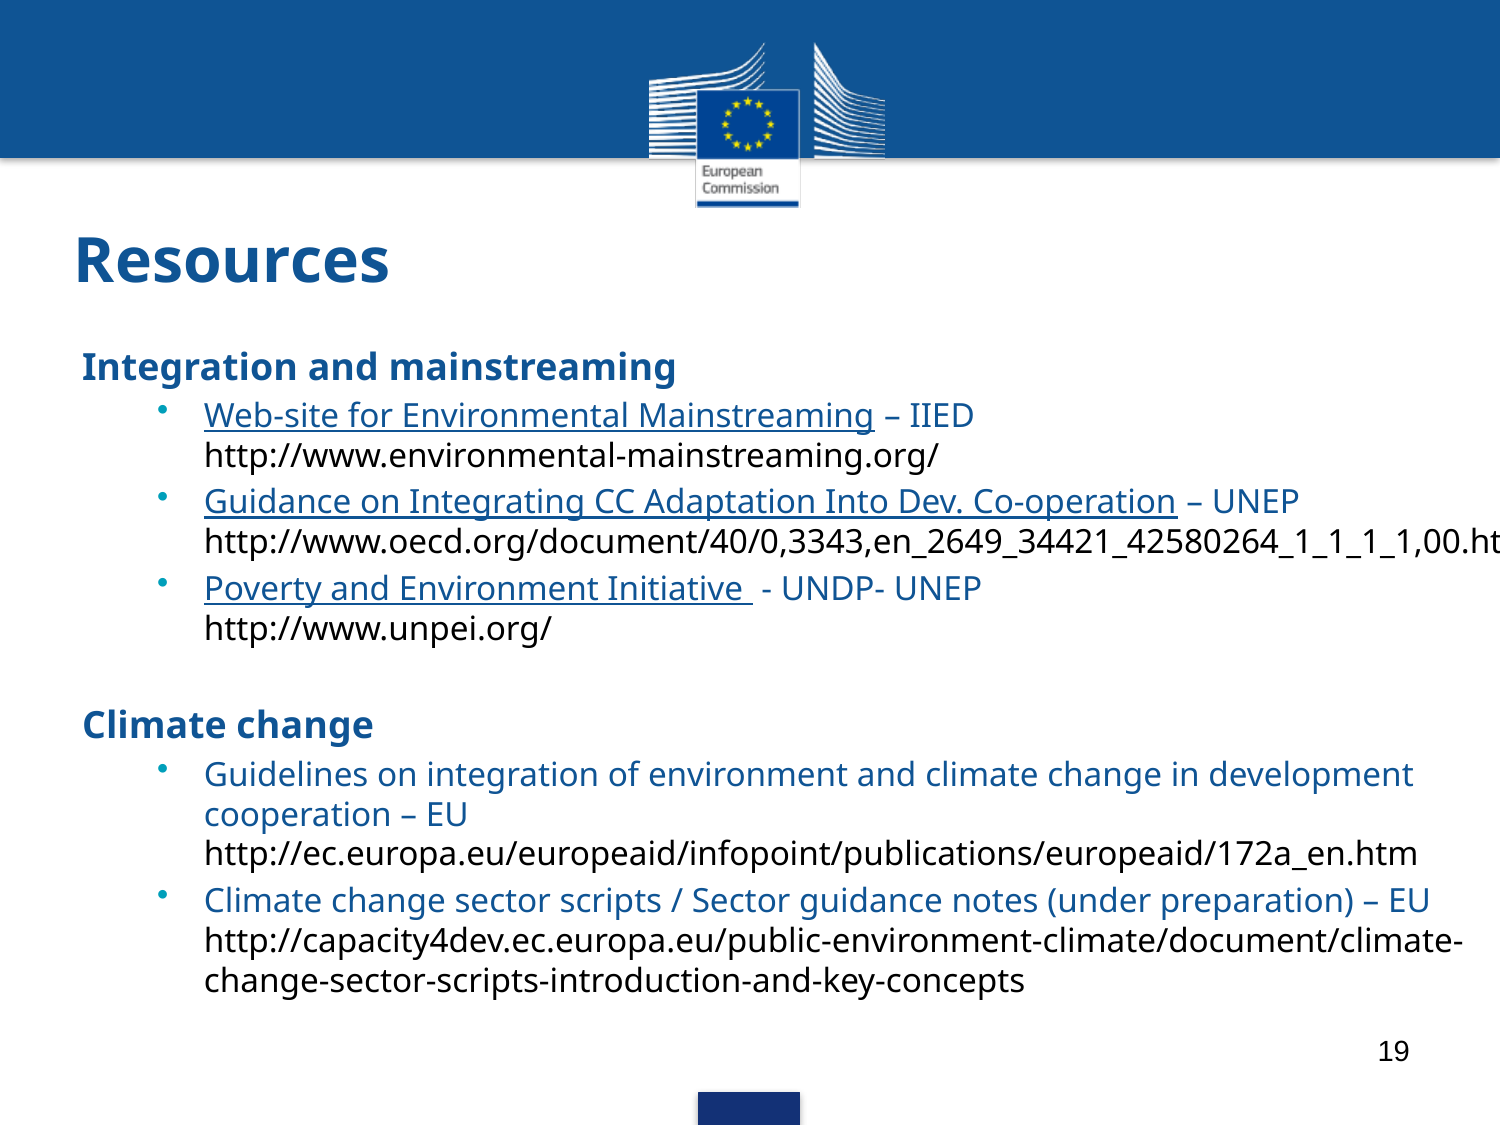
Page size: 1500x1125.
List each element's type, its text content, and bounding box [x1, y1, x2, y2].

slide_number 19 [1074, 1024, 1426, 1103]
picture [649, 42, 885, 156]
title Resources [0, 156, 1351, 360]
list Integration and mainstreaming Web-site for Environmental Mainstreaming – IIED http://www.environmental-mainstreaming.org/ Guidance on Integrating CC Adaptation Into Dev. Co-operation – UNEP http://www.oecd.org/document/40/0,3343,en_2649_34421_42580264_1_1_1_1,00.html Poverty and Environment Initiative - UNDP- UNEP http://www.unpei.org/ Climate change Guidelines on integration of environment and climate change in development cooperation – EU http://ec.europa.eu/europeaid/infopoint/publications/europeaid/172a_en.htm Climate change sector scripts / Sector guidance notes (under preparation) – EU http://capacity4dev.ec.europa.eu/public-environment-climate/document/climate-change-sector-scripts-introduction-and-key-concepts [66, 287, 1500, 1101]
